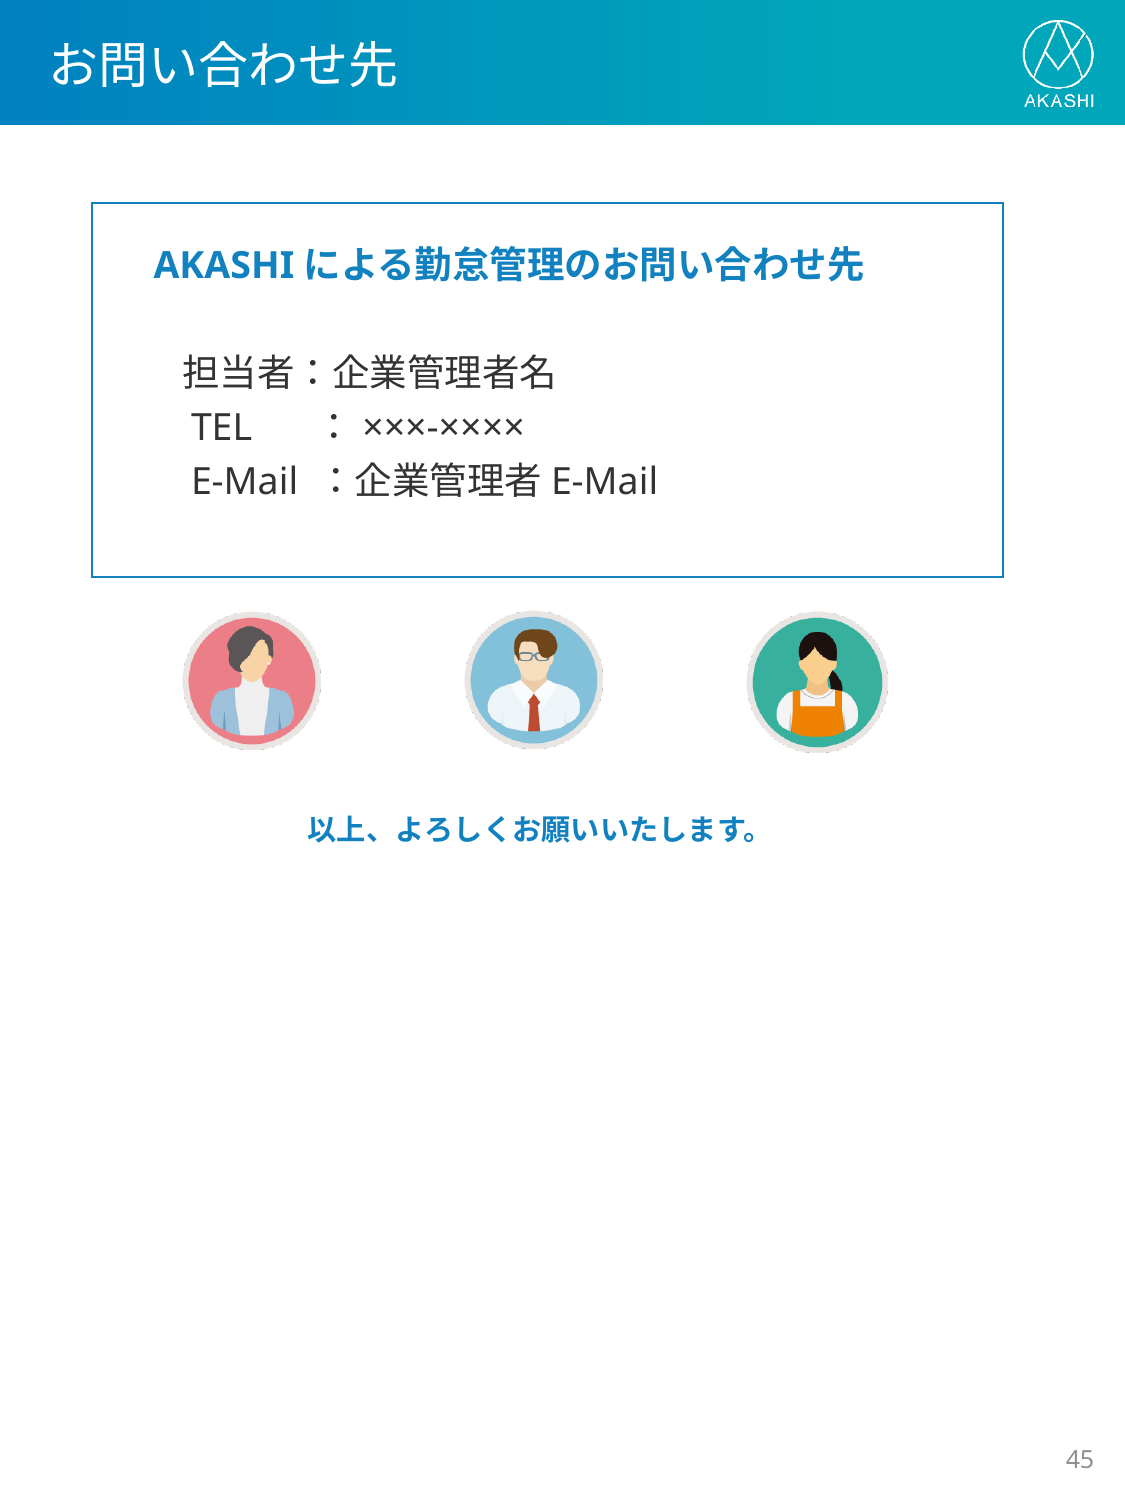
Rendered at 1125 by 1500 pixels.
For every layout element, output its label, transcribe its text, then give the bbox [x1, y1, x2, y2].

picture [746, 611, 888, 753]
text_box 以上、よろしくお願いいたします。 [292, 803, 857, 854]
picture [182, 611, 321, 750]
text_box AKASHIによる勤怠管理のお問い合わせ先 担当者：企業管理者名 TEL ：×××-×××× E-Mail ：企業管理者E-Mail [91, 202, 1004, 578]
picture [1045, 9, 1103, 117]
slide_number 44 [856, 1420, 1110, 1500]
picture [464, 610, 603, 749]
title お問い合わせ先 [33, 0, 1045, 123]
